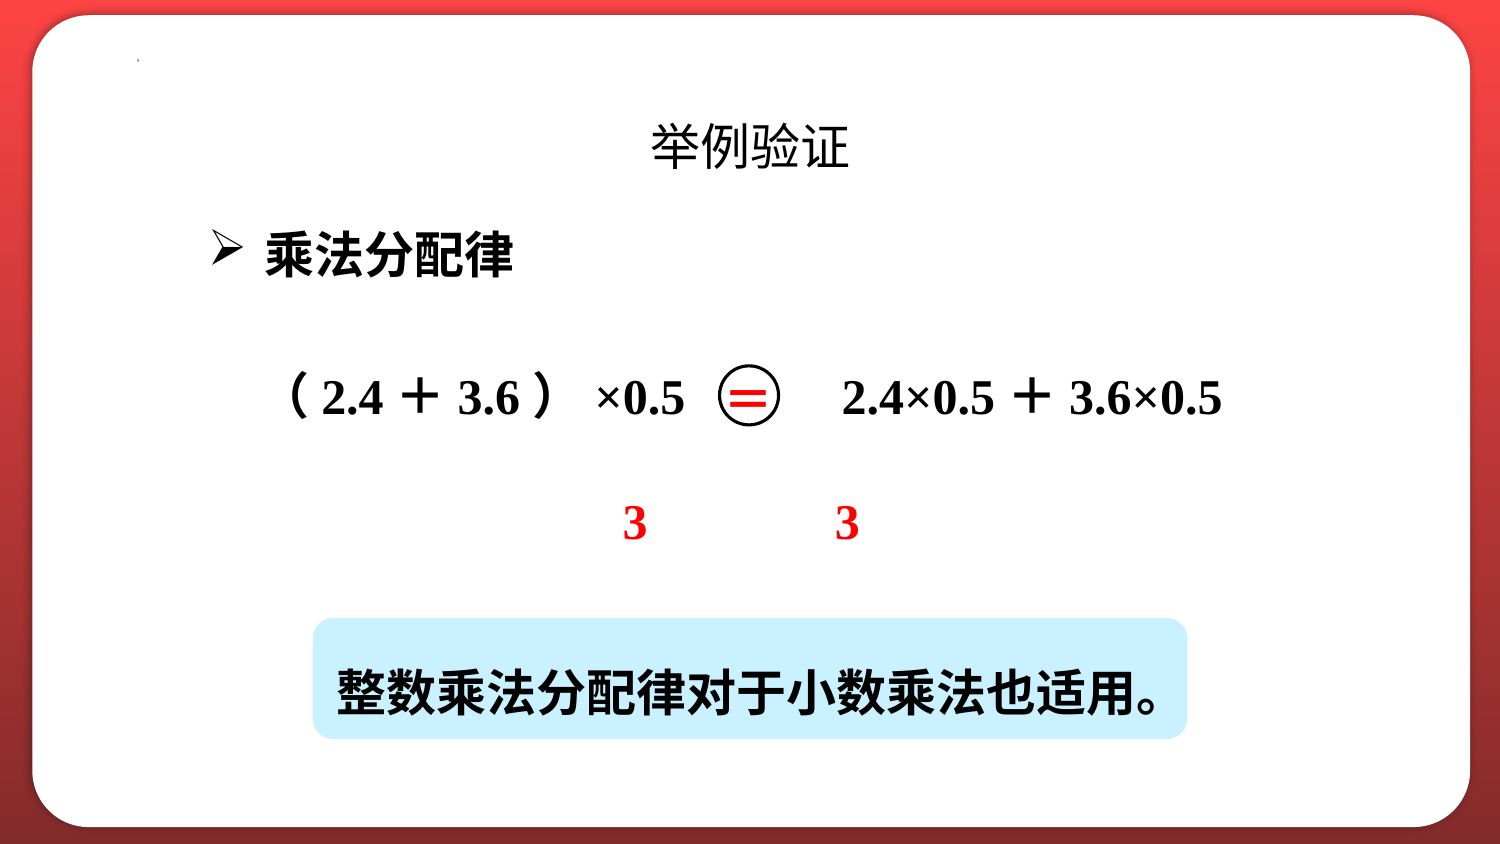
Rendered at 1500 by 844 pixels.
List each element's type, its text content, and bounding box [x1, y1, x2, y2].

text_box 举例验证 [635, 107, 865, 183]
text_box 3 [607, 482, 663, 557]
text_box 3 [819, 482, 875, 557]
text_box 乘法分配律 [193, 216, 541, 292]
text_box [312, 618, 1188, 740]
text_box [260, 357, 1250, 434]
